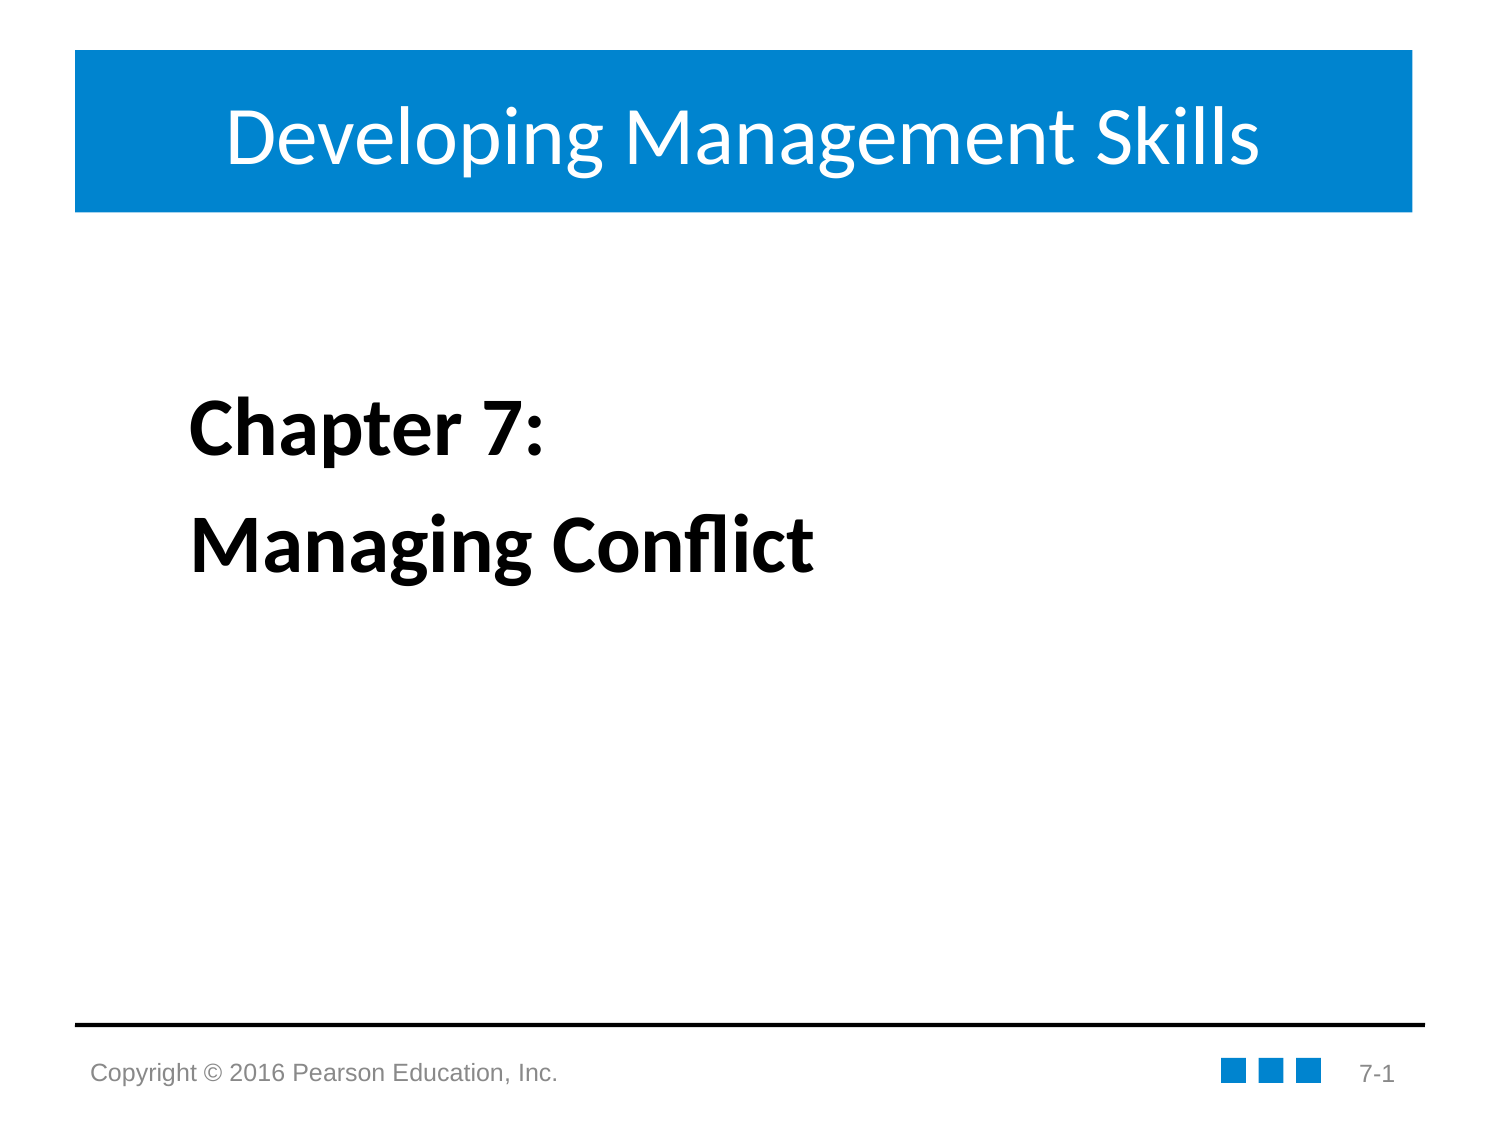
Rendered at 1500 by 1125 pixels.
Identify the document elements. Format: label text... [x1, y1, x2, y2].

list Chapter 7: Managing Conflict [174, 365, 1313, 853]
text_box [1258, 1057, 1284, 1083]
title Developing Management Skills [75, 50, 1413, 213]
text_box [1221, 1057, 1246, 1083]
text_box 7-1 [1333, 1050, 1421, 1095]
text_box Copyright © 2016 Pearson Education, Inc. [75, 1055, 625, 1088]
text_box [1296, 1057, 1321, 1083]
